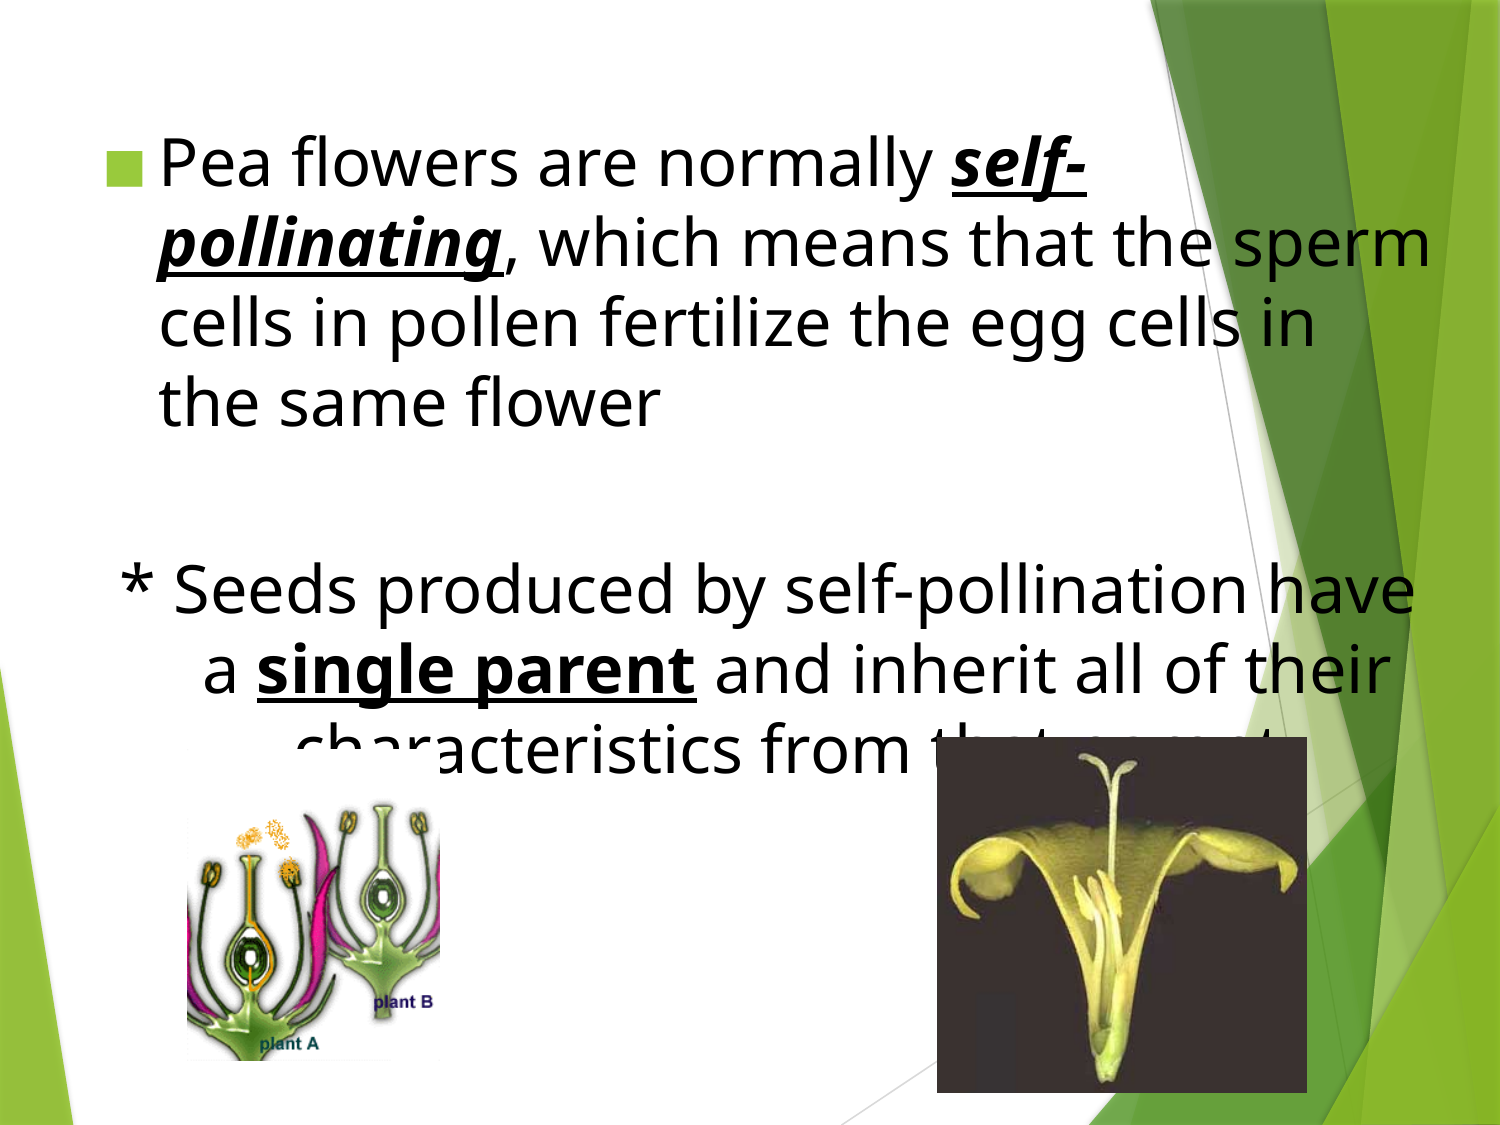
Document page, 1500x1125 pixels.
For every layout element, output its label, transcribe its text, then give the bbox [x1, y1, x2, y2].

list Pea flowers are normally self-pollinating, which means that the sperm cells in pollen fertilize the egg cells in the same flower * Seeds produced by self-pollination have a single parent and inherit all of their characteristics from that parent. [87, 112, 1451, 1000]
picture [186, 749, 440, 1062]
picture [936, 736, 1307, 1094]
